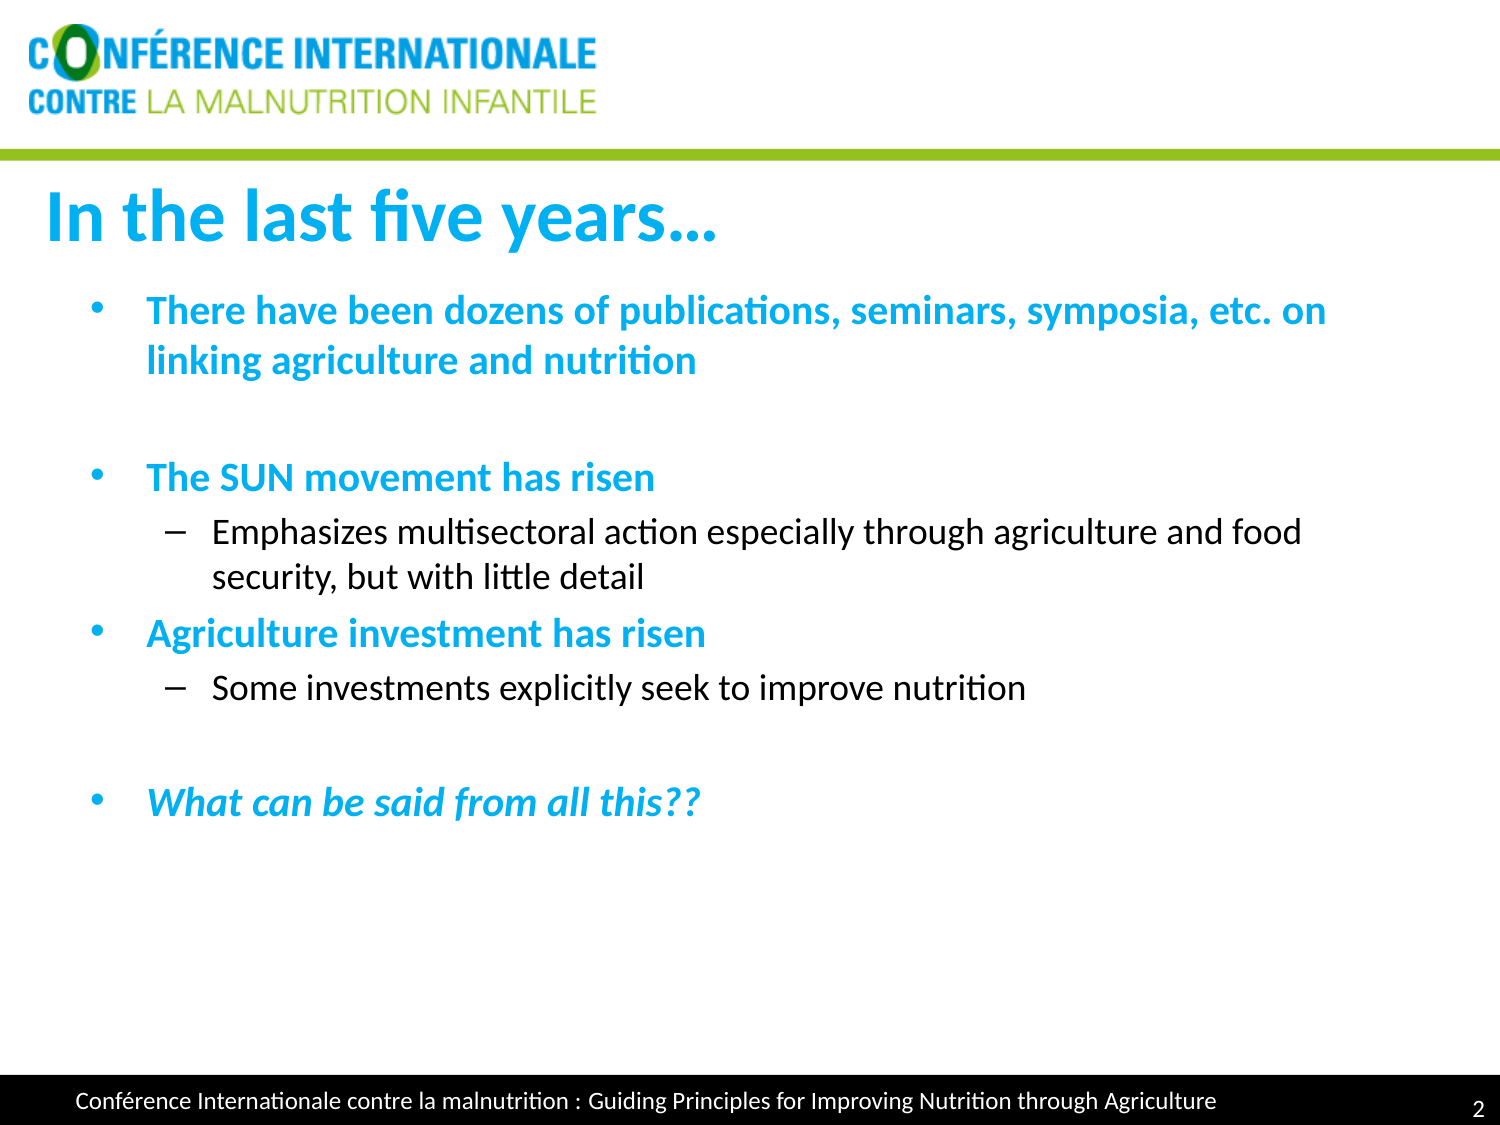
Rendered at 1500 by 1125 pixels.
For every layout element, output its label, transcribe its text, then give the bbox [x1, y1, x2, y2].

list There have been dozens of publications, seminars, symposia, etc. on linking agriculture and nutrition The SUN movement has risen Emphasizes multisectoral action especially through agriculture and food security, but with little detail Agriculture investment has risen Some investments explicitly seek to improve nutrition What can be said from all this?? [75, 275, 1425, 1005]
picture [29, 24, 597, 115]
slide_number 2 [1149, 1077, 1500, 1125]
title In the last five years… [30, 173, 813, 250]
